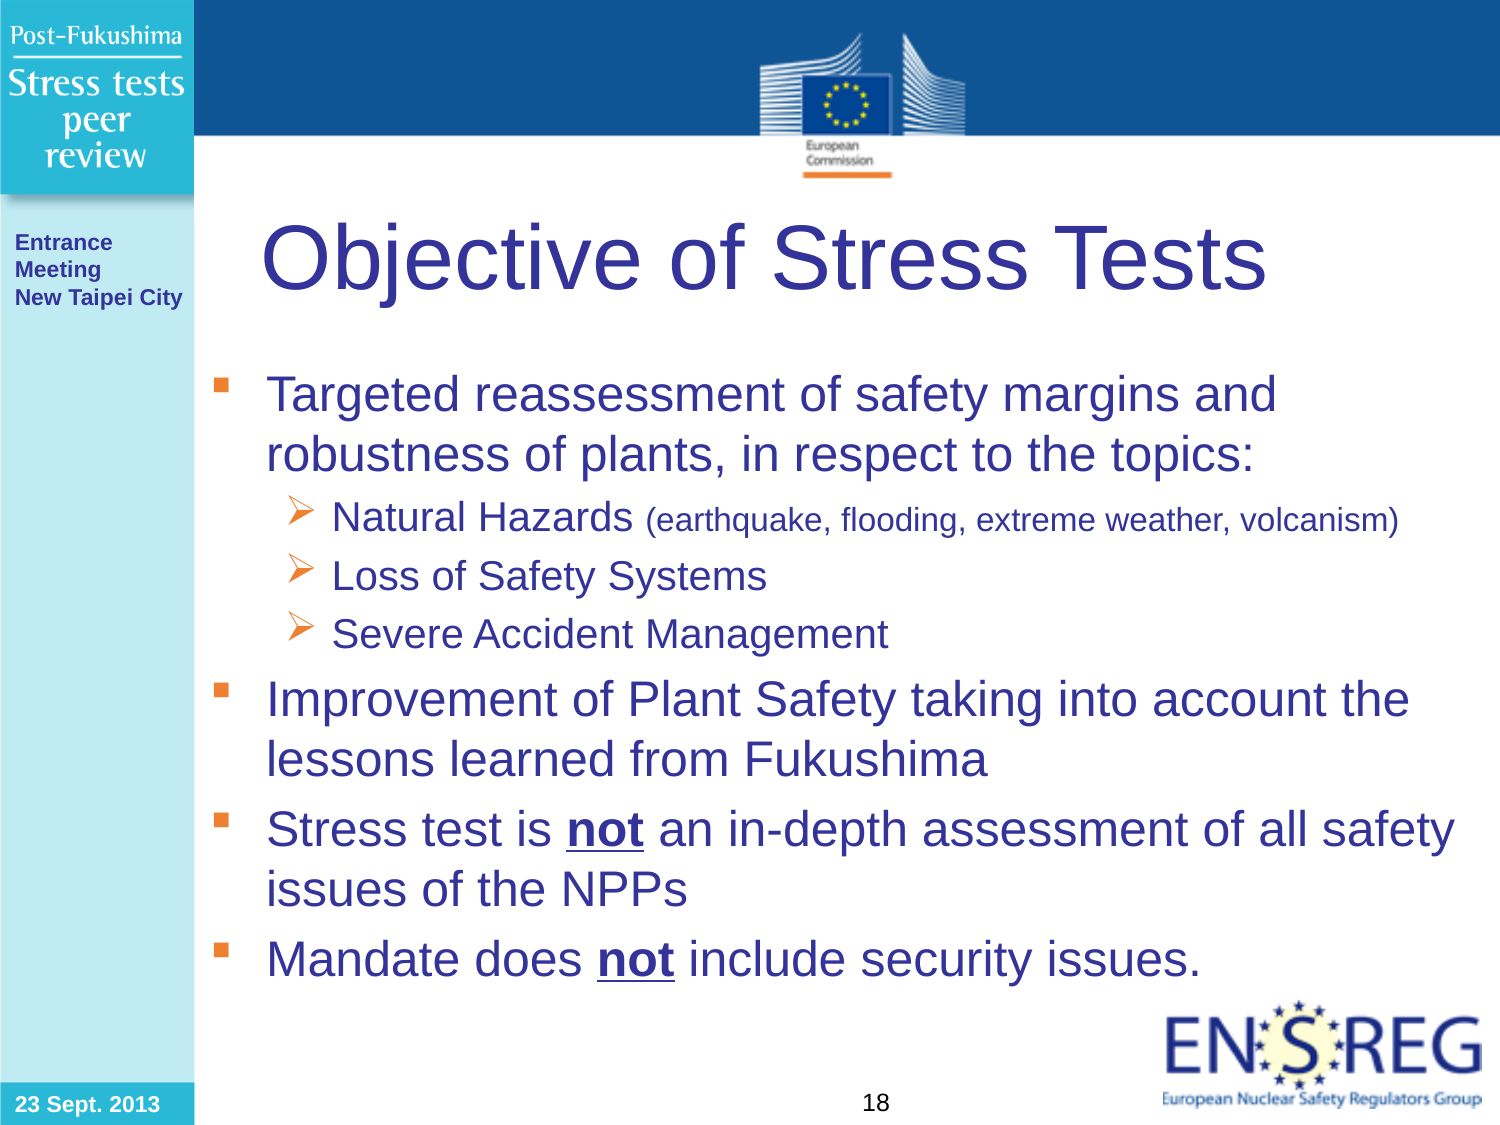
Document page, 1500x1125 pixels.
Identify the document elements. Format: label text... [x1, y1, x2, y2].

list Targeted reassessment of safety margins and robustness of plants, in respect to the topics: Natural Hazards (earthquake, flooding, extreme weather, volcanism) Loss of Safety Systems Severe Accident Management Improvement of Plant Safety taking into account the lessons learned from Fukushima Stress test is not an in-depth assessment of all safety issues of the NPPs Mandate does not include security issues. [194, 354, 1483, 955]
title Objective of Stress Tests [194, 229, 1454, 334]
picture [1163, 999, 1482, 1109]
picture [0, 0, 1500, 1125]
